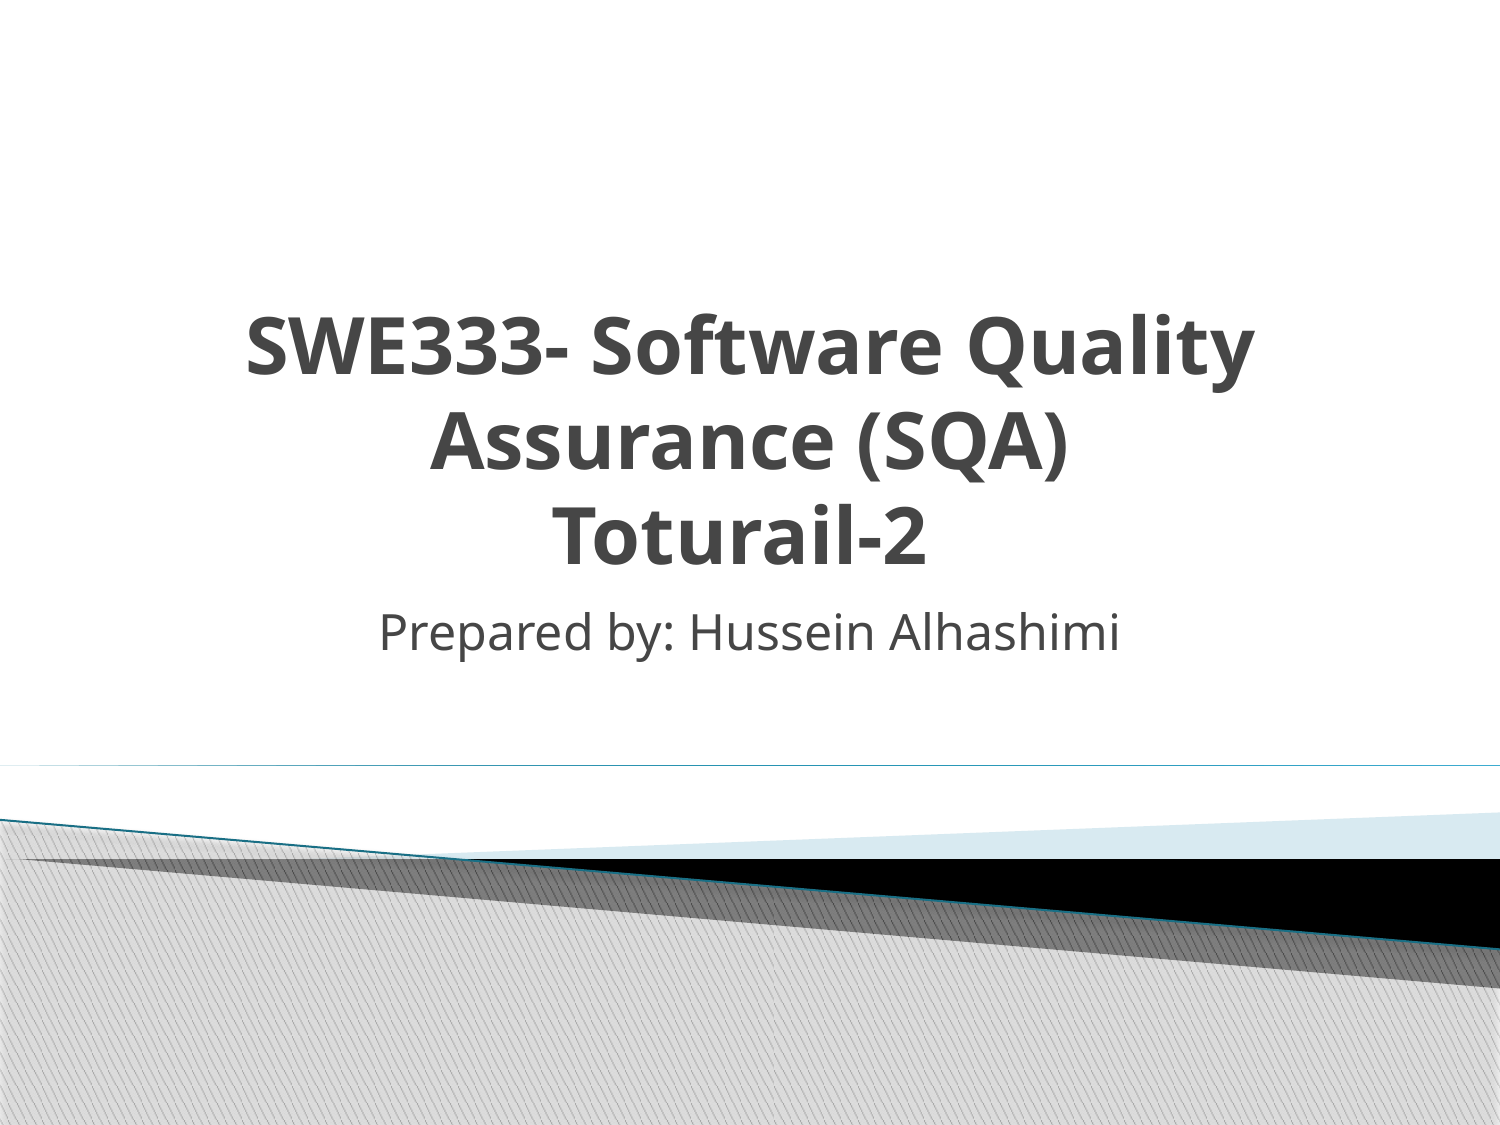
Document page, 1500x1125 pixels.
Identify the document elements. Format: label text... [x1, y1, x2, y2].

picture [5, 859, 1500, 989]
subtitle Prepared by: Hussein Alhashimi [112, 592, 1388, 790]
title SWE333- Software Quality Assurance (SQA) Toturail-2 [112, 287, 1388, 588]
